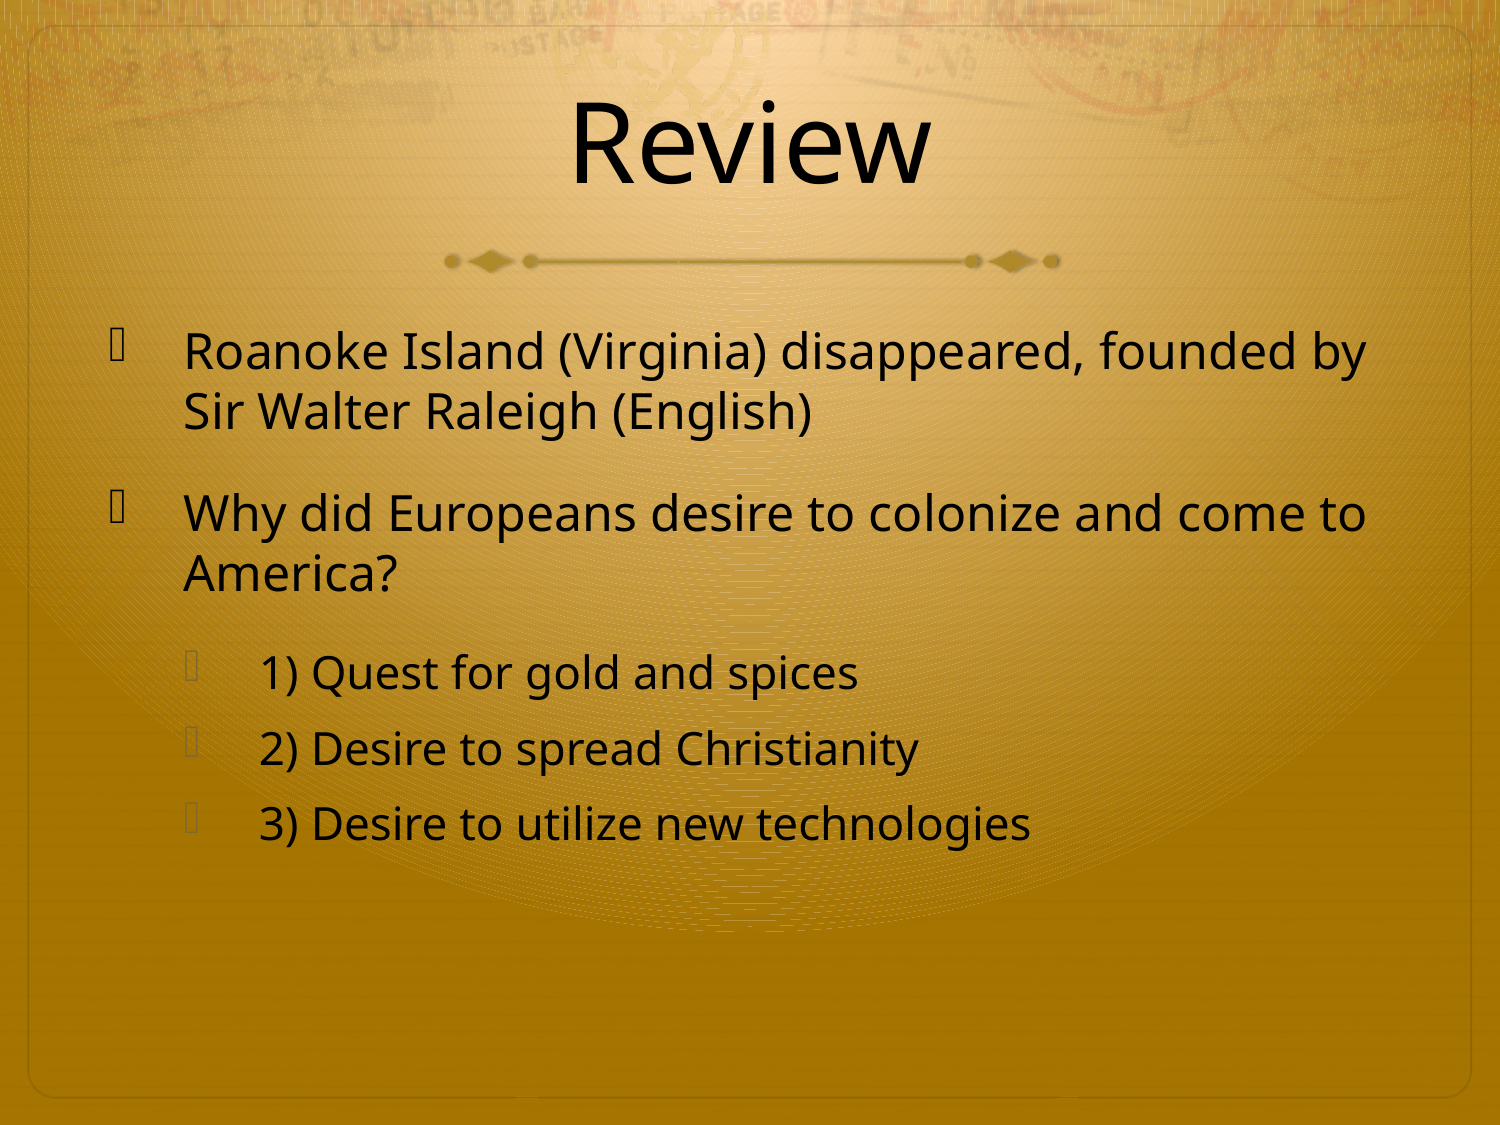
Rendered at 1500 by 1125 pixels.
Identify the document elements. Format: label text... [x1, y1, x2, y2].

list Roanoke Island (Virginia) disappeared, founded by Sir Walter Raleigh (English) Why did Europeans desire to colonize and come to America? 1) Quest for gold and spices 2) Desire to spread Christianity 3) Desire to utilize new technologies [93, 312, 1407, 988]
title Review [93, 45, 1407, 233]
picture [0, 0, 1500, 1125]
